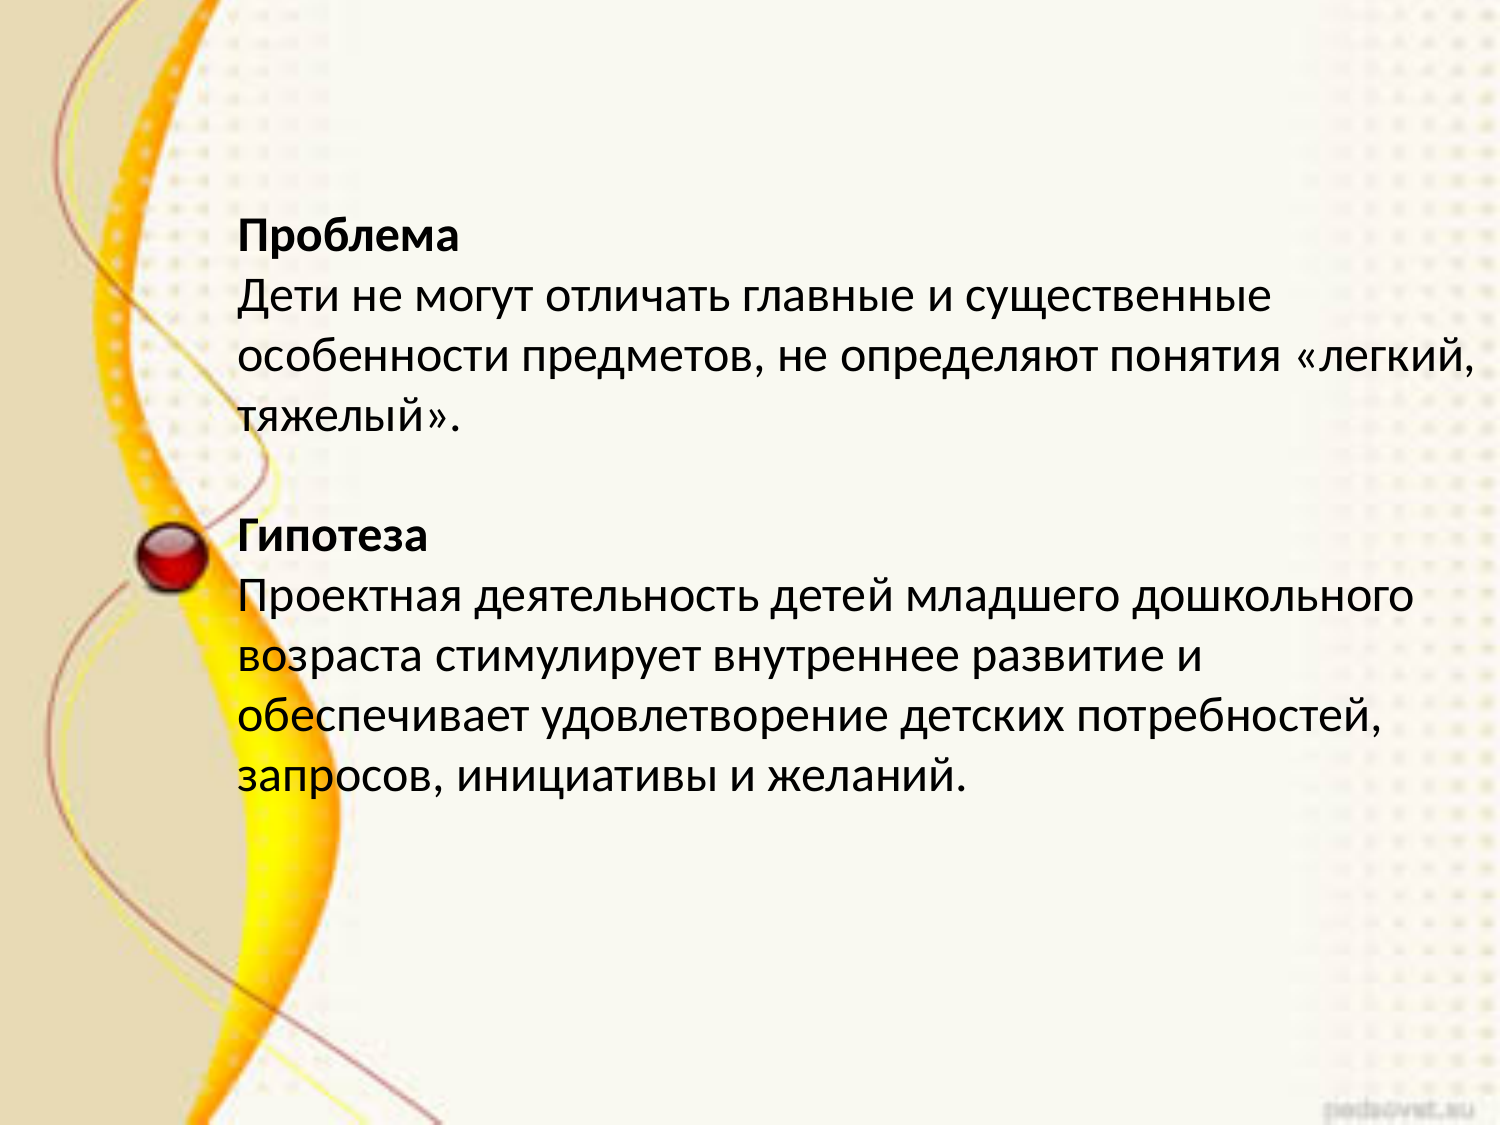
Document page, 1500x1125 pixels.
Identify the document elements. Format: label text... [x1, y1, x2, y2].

title Проблема Дети не могут отличать главные и существенные особенности предметов, не определяют понятия «легкий, тяжелый». Гипотеза Проектная деятельность детей младшего дошкольного возраста стимулирует внутреннее развитие и обеспечивает удовлетворение детских потребностей, запросов, инициативы и желаний. [222, 35, 1500, 903]
picture [0, 0, 1500, 1125]
